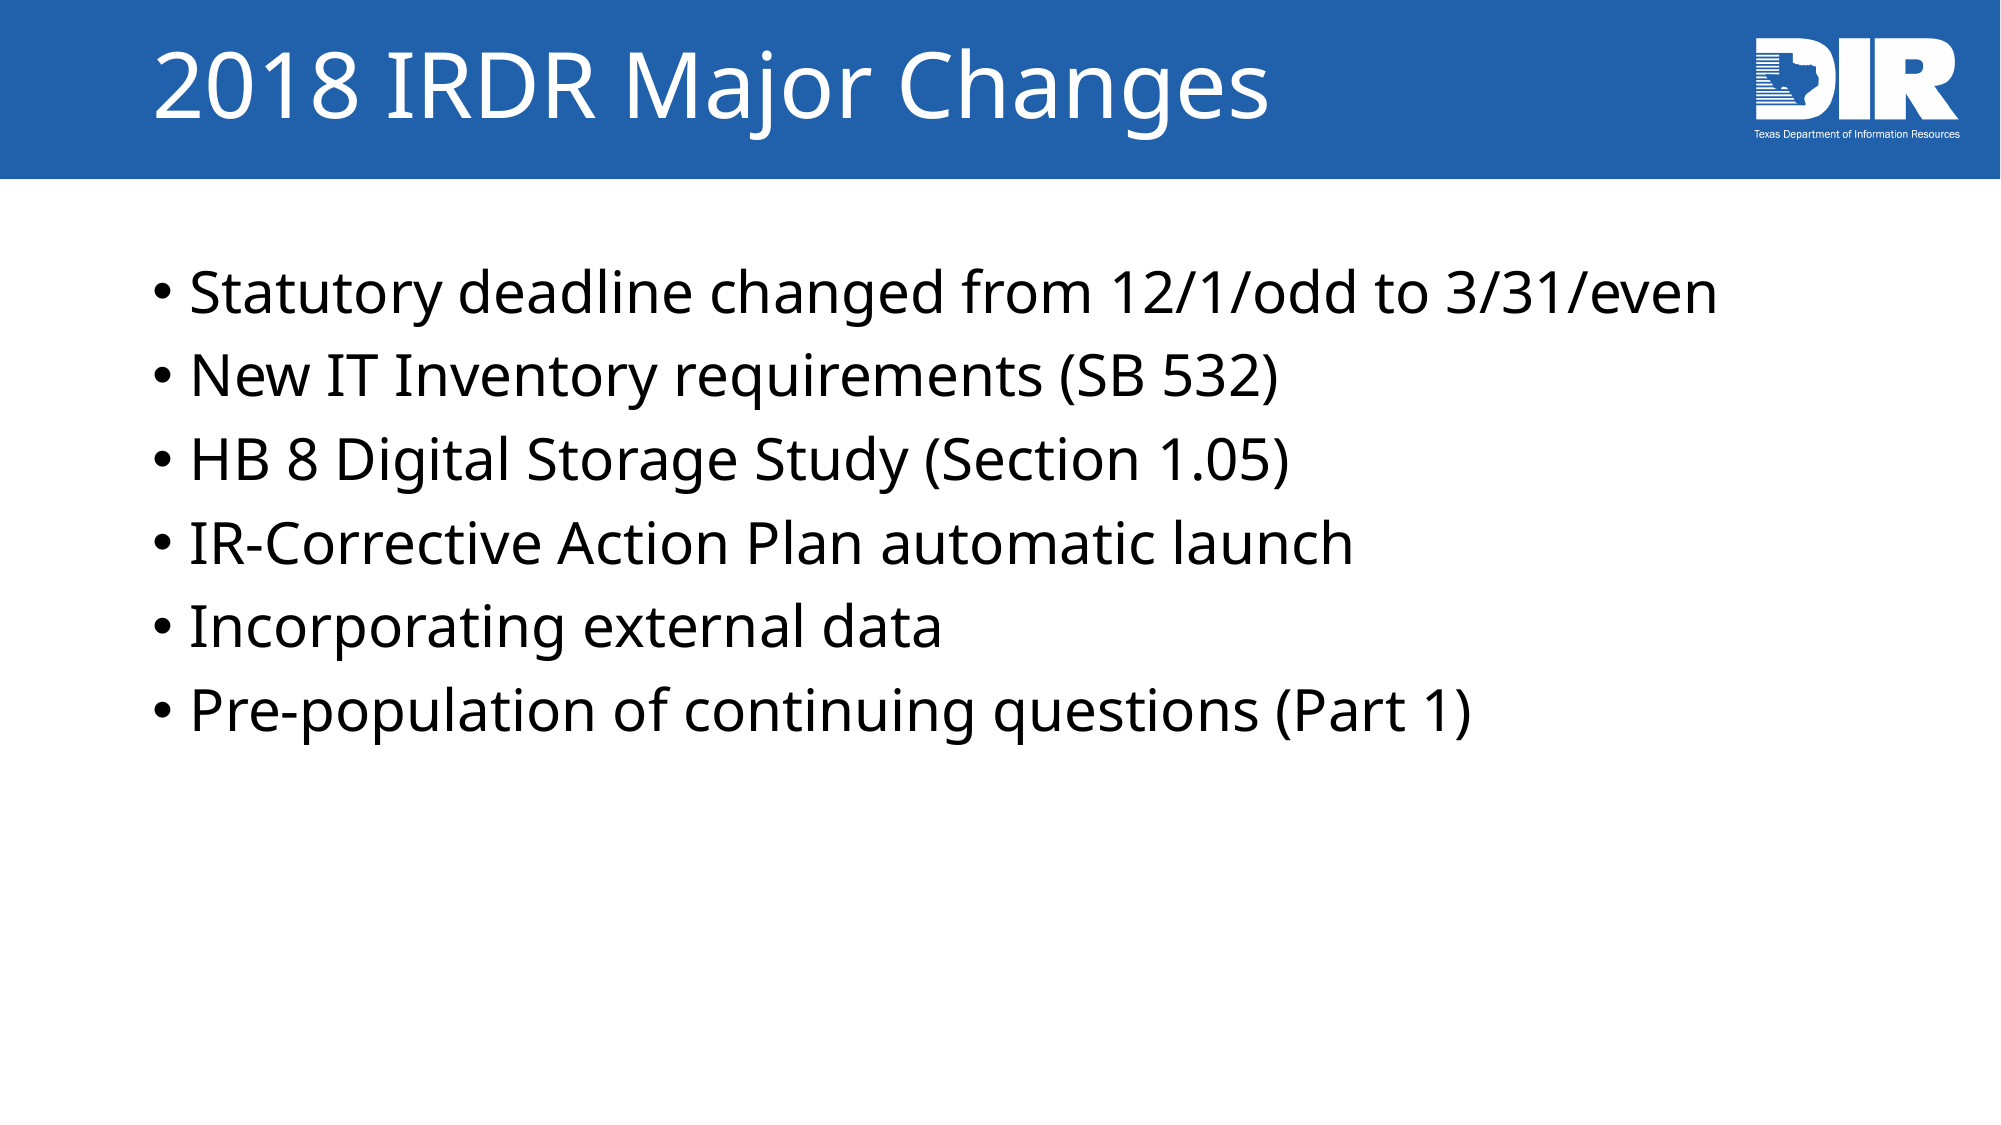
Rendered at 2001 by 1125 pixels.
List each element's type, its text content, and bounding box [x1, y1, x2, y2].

picture [0, 0, 2001, 1125]
title 2018 IRDR Major Changes [137, 0, 1863, 179]
list Statutory deadline changed from 12/1/odd to 3/31/even New IT Inventory requirements (SB 532) HB 8 Digital Storage Study (Section 1.05) IR-Corrective Action Plan automatic launch Incorporating external data Pre-population of continuing questions (Part 1) [137, 255, 1863, 1014]
